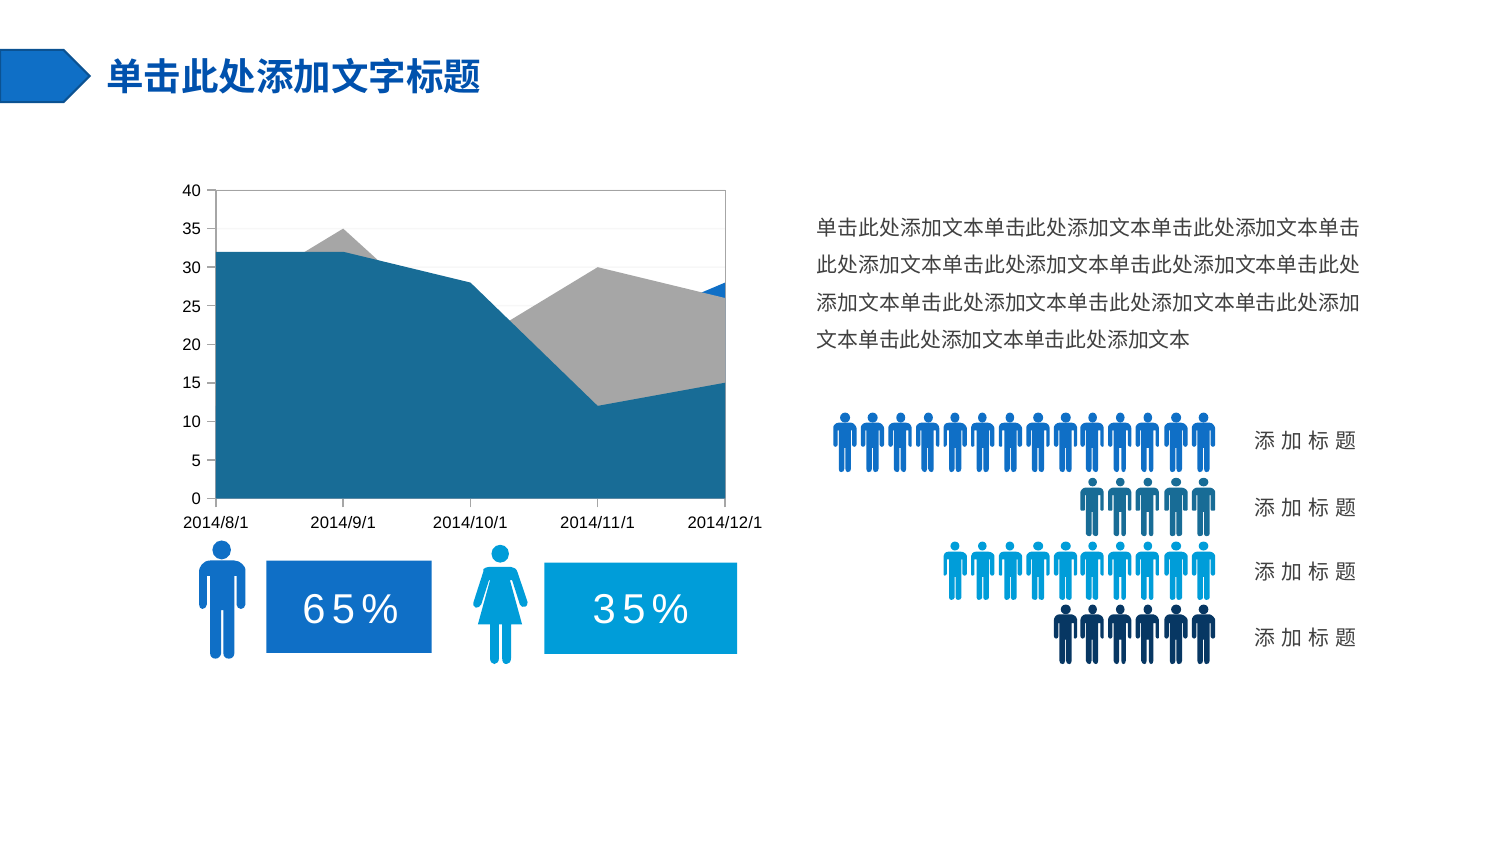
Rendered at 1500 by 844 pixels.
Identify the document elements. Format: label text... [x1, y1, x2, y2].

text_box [833, 412, 1376, 664]
text_box [266, 560, 432, 653]
chart [170, 173, 775, 540]
text_box 35% [577, 574, 704, 640]
text_box 65% [287, 574, 414, 640]
text_box 单击此处添加文本单击此处添加文本单击此处添加文本单击此处添加文本单击此处添加文本单击此处添加文本单击此处添加文本单击此处添加文本单击此处添加文本单击此处添加文本单击此处添加文本单击此处添加文本 [801, 194, 1375, 360]
text_box [544, 562, 738, 654]
text_box [491, 544, 509, 563]
text_box [473, 566, 528, 665]
text_box [199, 560, 246, 659]
text_box [212, 540, 231, 560]
